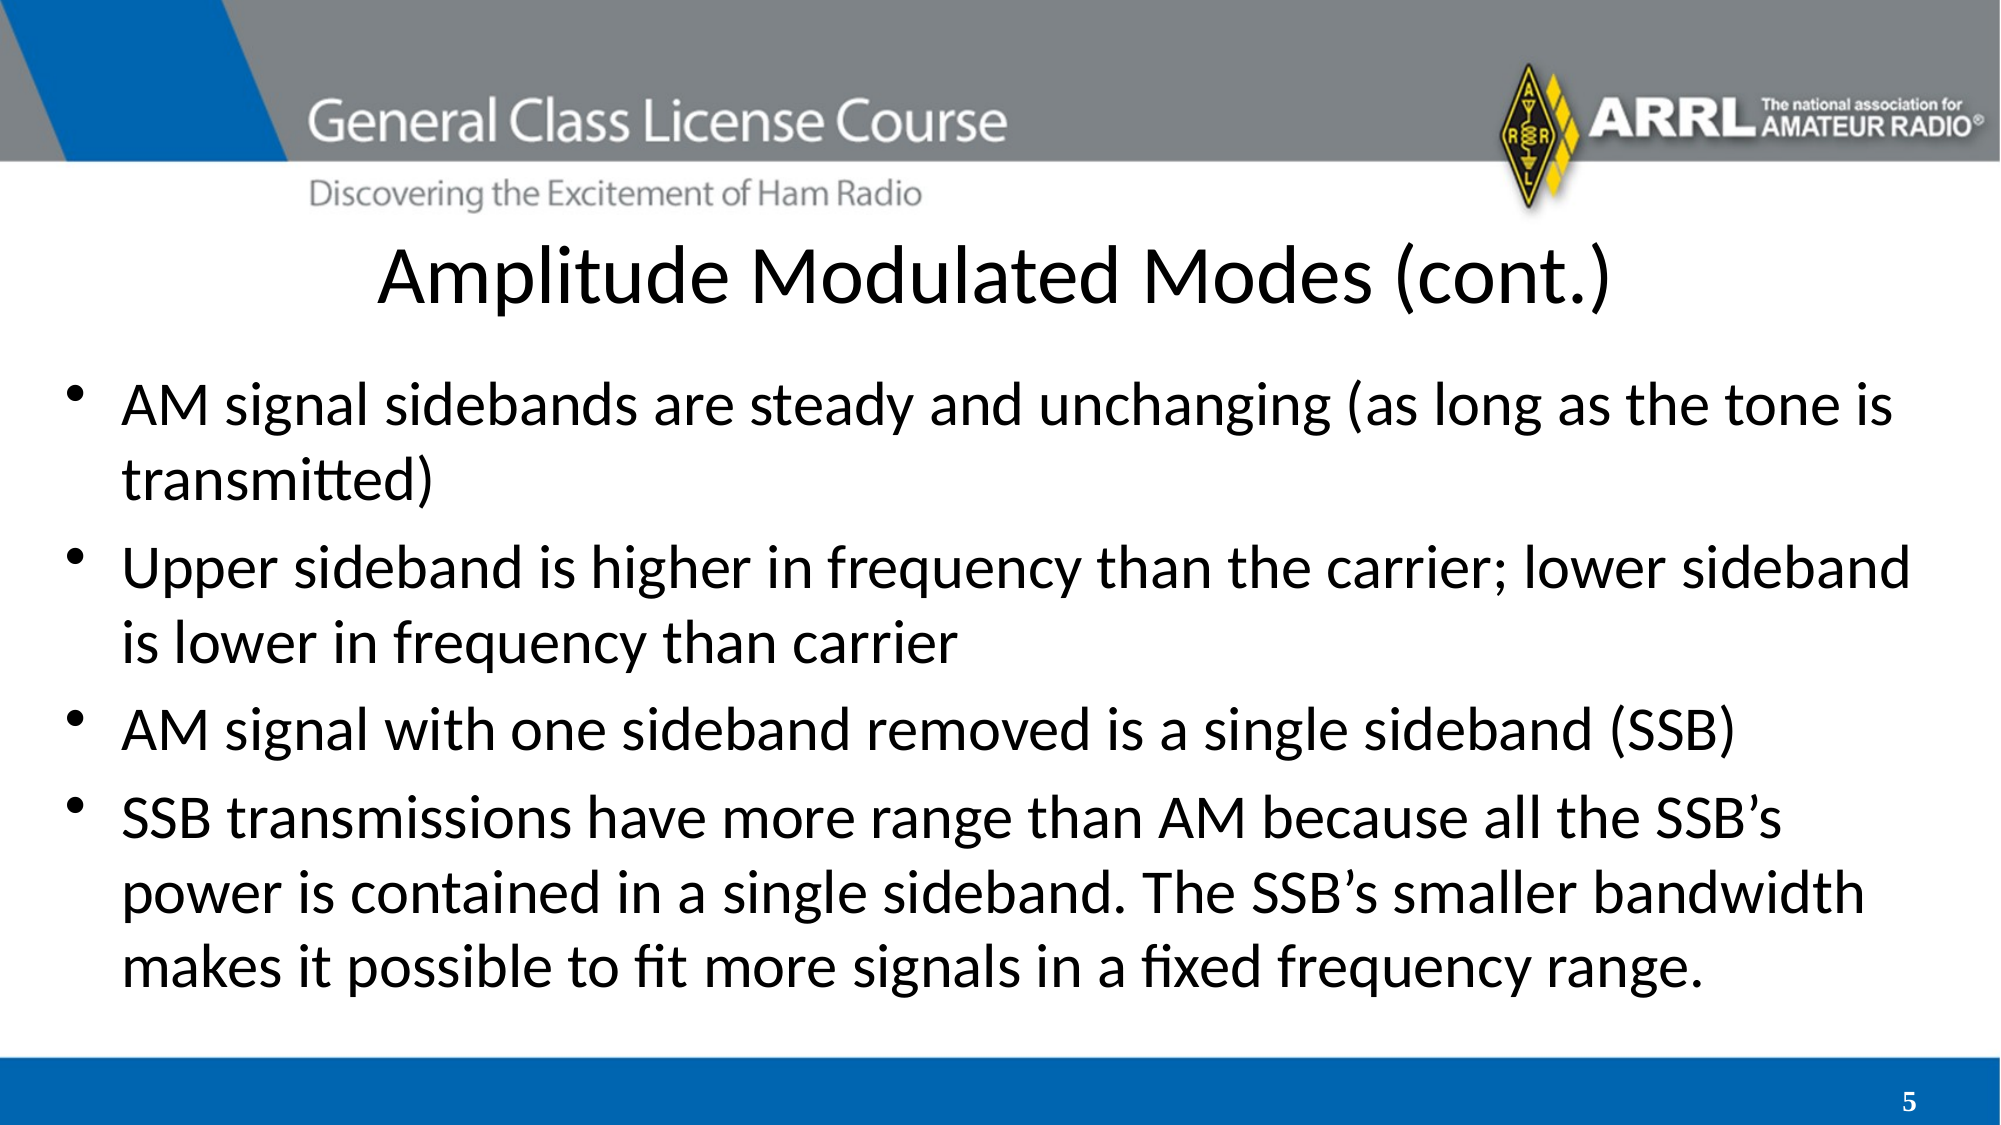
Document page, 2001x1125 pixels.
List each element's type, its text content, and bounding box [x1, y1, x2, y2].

picture [0, 0, 2001, 1125]
list AM signal sidebands are steady and unchanging (as long as the tone is transmitted) Upper sideband is higher in frequency than the carrier; lower sideband is lower in frequency than carrier AM signal with one sideband removed is a single sideband (SSB) SSB transmissions have more range than AM because all the SSB’s power is contained in a single sideband. The SSB’s smaller bandwidth makes it possible to fit more signals in a fixed frequency range. [50, 355, 1938, 1075]
title Amplitude Modulated Modes (cont.) [96, 212, 1897, 355]
